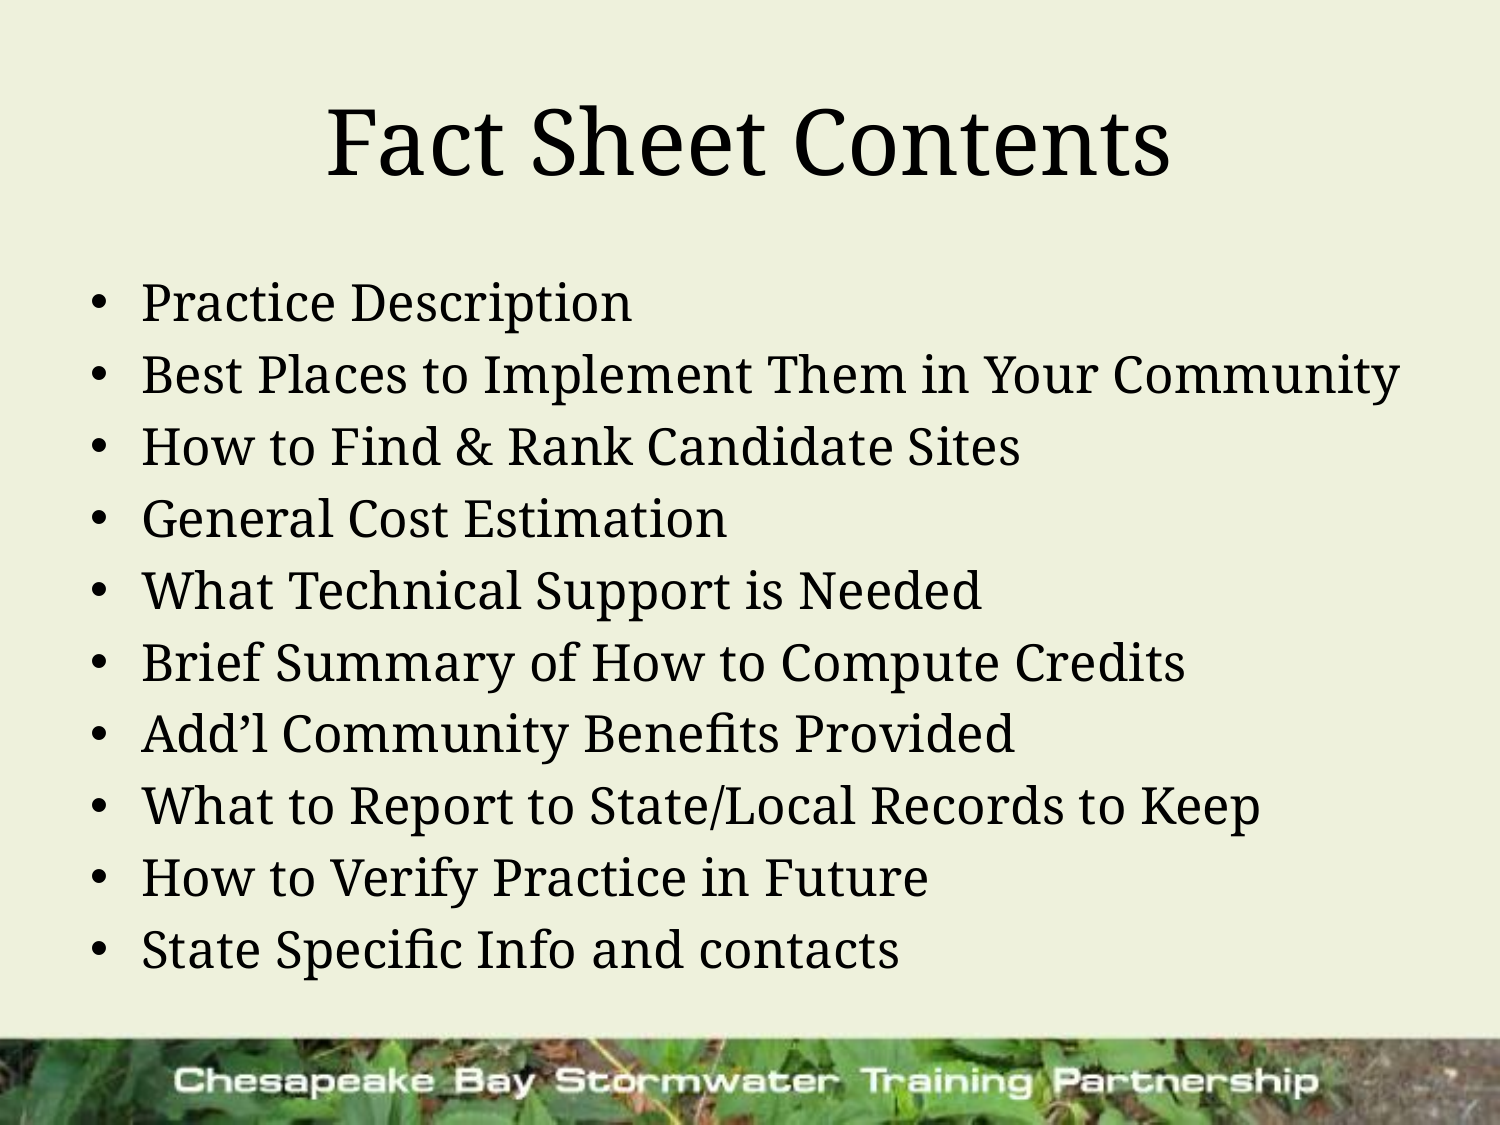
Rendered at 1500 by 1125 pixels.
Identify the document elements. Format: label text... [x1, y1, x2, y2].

list Practice Description Best Places to Implement Them in Your Community How to Find & Rank Candidate Sites General Cost Estimation What Technical Support is Needed Brief Summary of How to Compute Credits Add’l Community Benefits Provided What to Report to State/Local Records to Keep How to Verify Practice in Future State Specific Info and contacts [75, 262, 1425, 1005]
picture [0, 0, 1500, 1125]
title Fact Sheet Contents [75, 45, 1425, 233]
